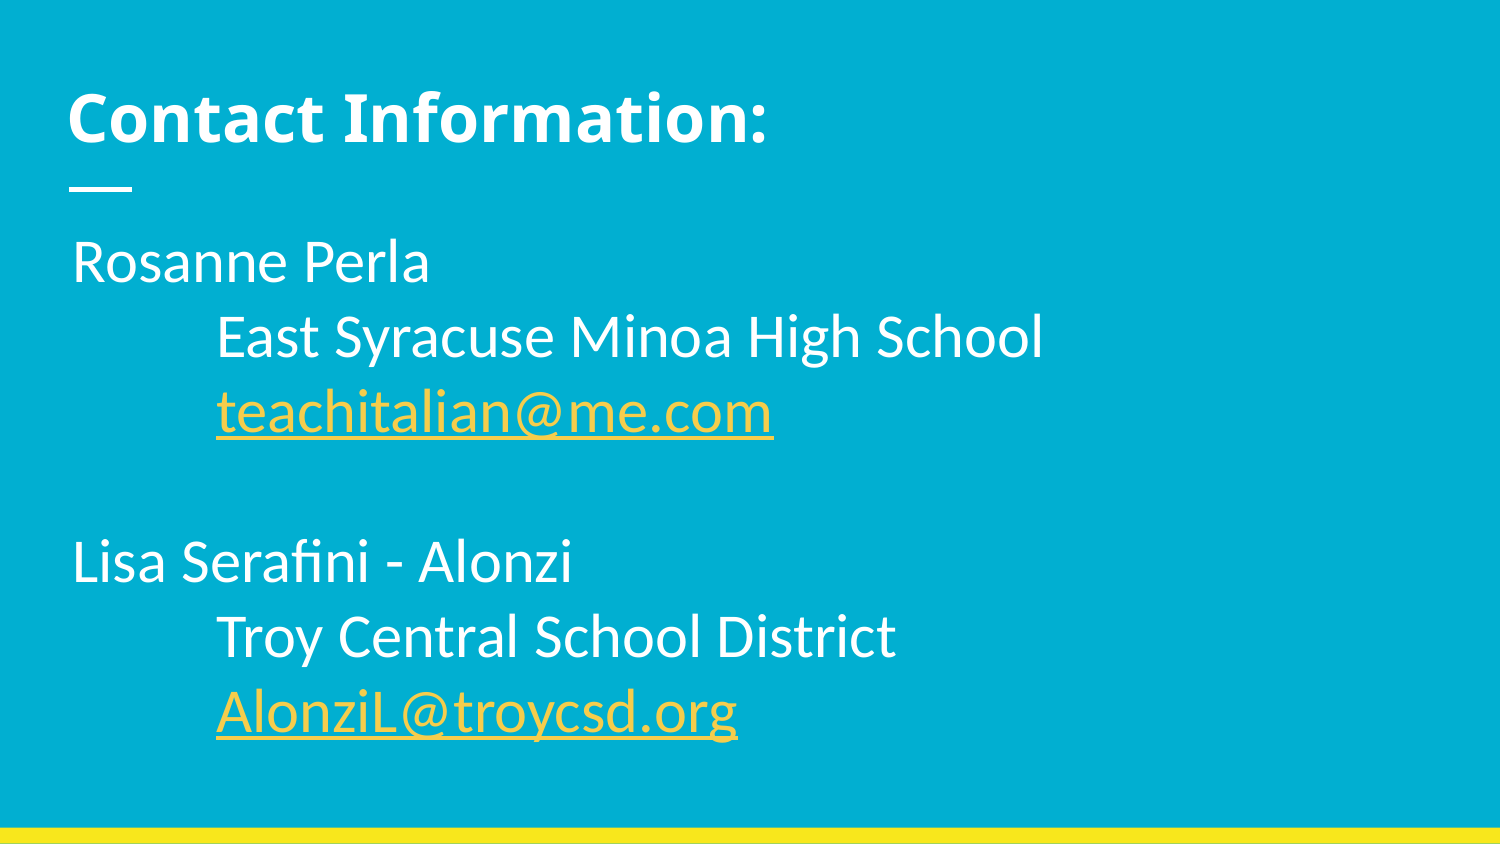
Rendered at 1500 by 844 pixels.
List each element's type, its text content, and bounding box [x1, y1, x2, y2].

list Rosanne Perla East Syracuse Minoa High School teachitalian@me.com Lisa Serafini - Alonzi Troy Central School District AlonziL@troycsd.org [51, 204, 1449, 722]
title Contact Information: [51, 61, 1449, 167]
